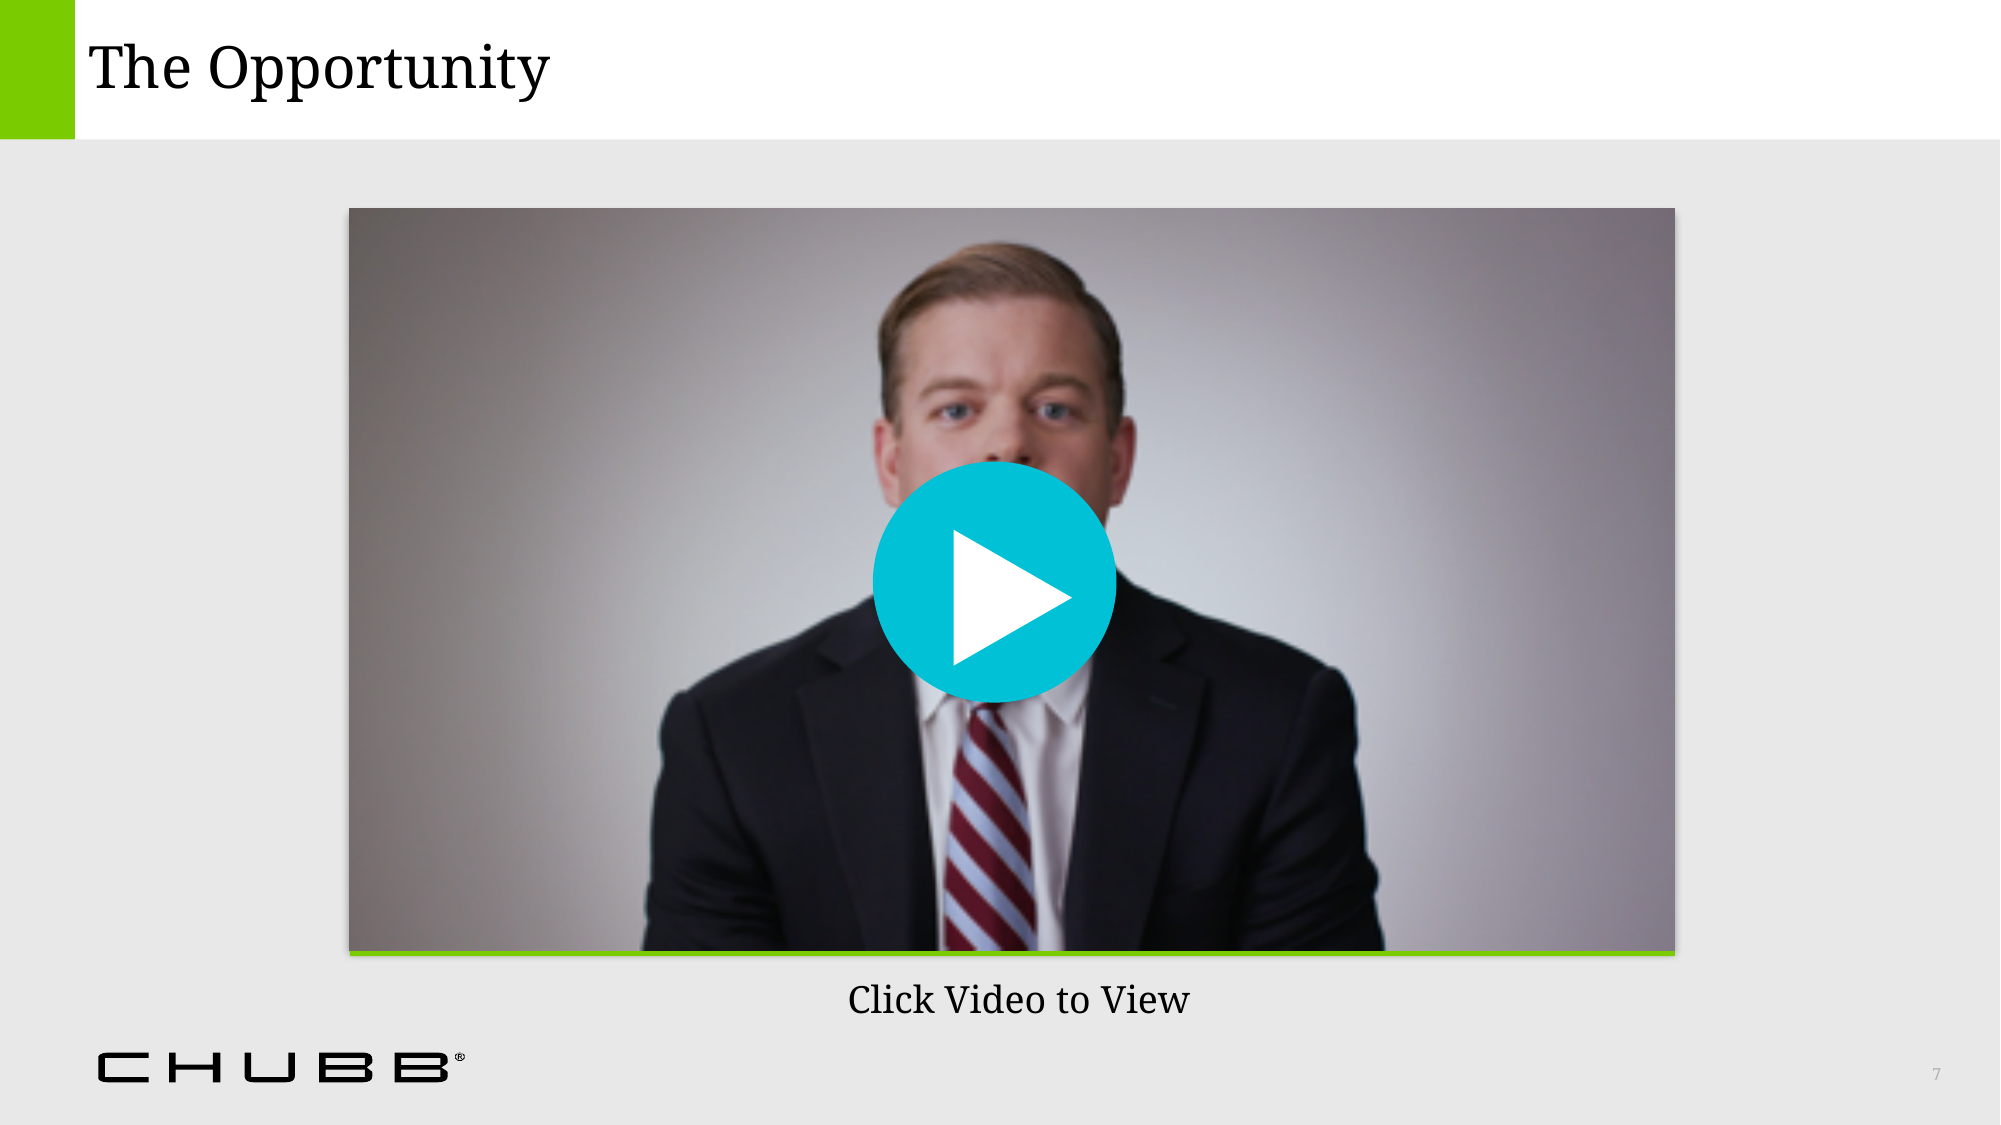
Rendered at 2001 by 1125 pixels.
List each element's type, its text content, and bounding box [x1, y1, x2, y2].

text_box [349, 208, 1675, 957]
slide_number 7 [1849, 1033, 1957, 1094]
title The Opportunity [73, 14, 1799, 126]
text_box Click Video to View [714, 968, 1324, 1029]
